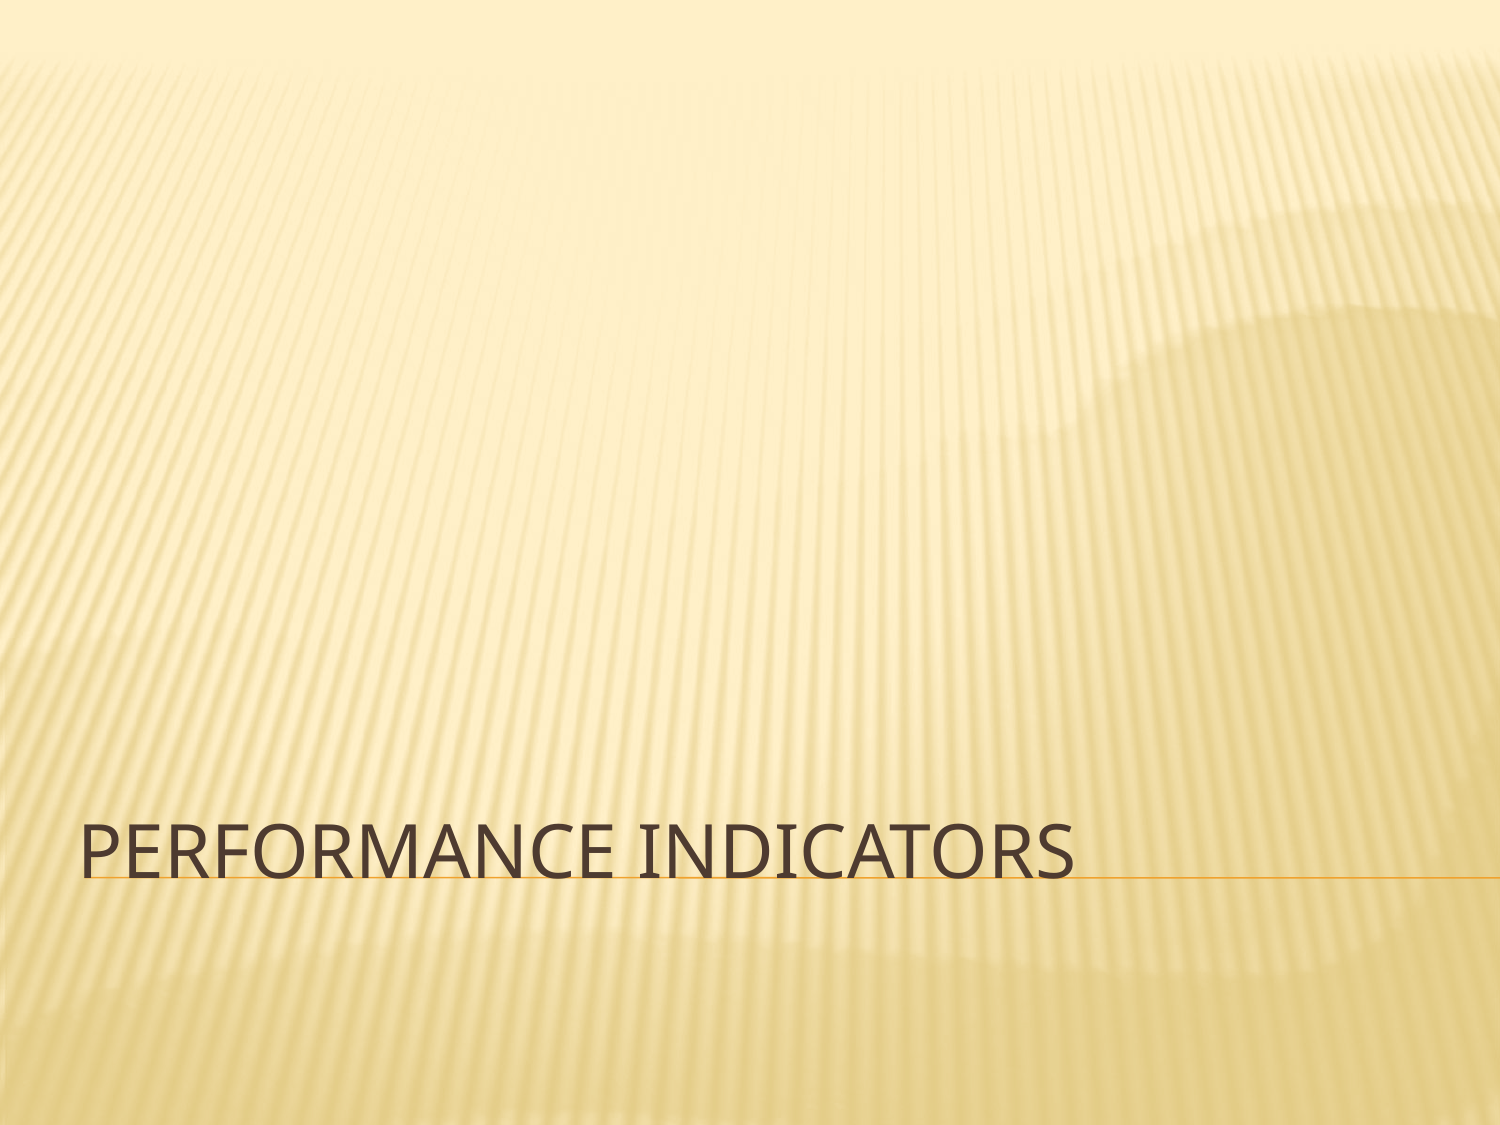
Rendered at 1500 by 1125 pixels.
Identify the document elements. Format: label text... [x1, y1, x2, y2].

title Performance Indicators [62, 796, 1450, 997]
